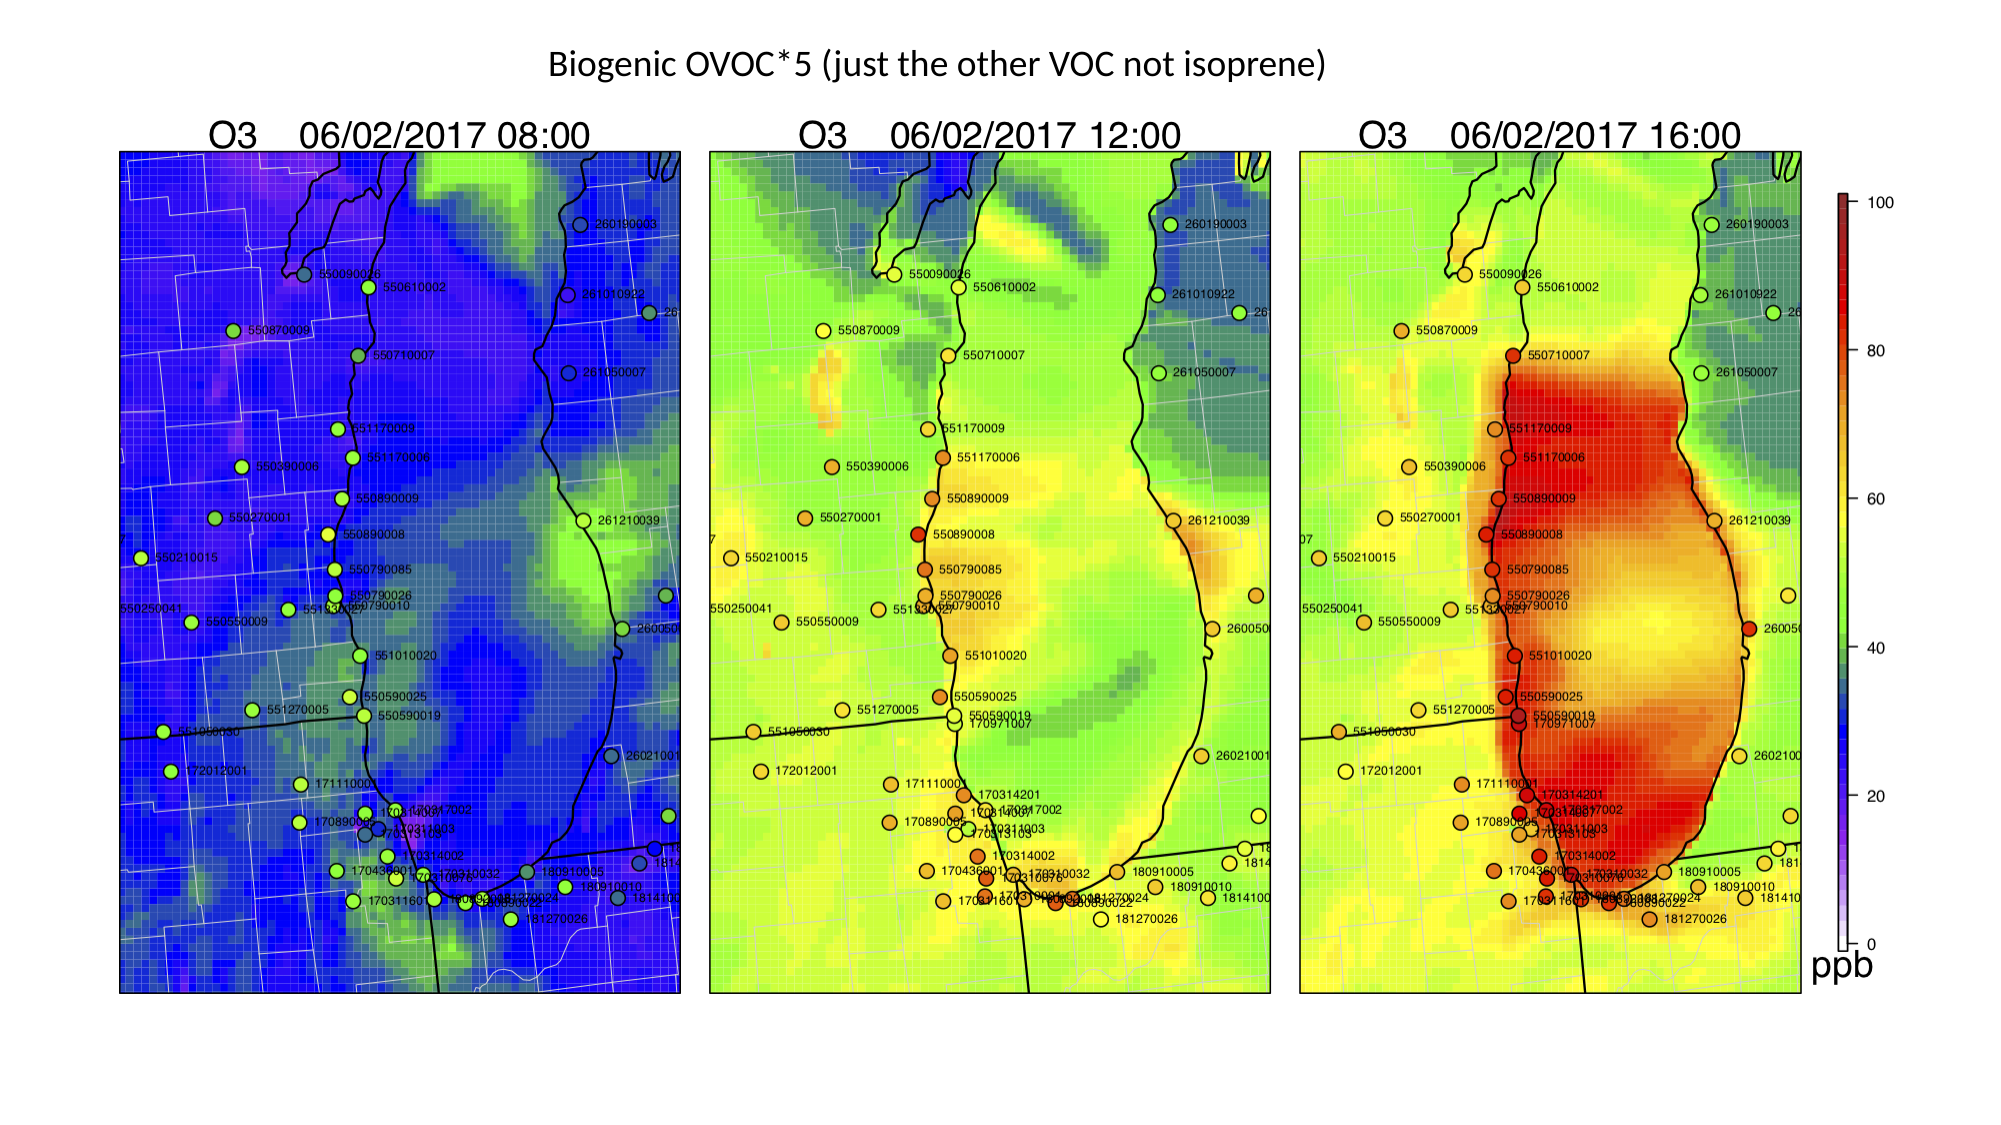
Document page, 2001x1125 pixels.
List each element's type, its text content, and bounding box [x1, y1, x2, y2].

picture [100, 112, 1900, 1013]
text_box Biogenic OVOC*5 (just the other VOC not isoprene) [533, 31, 1541, 92]
